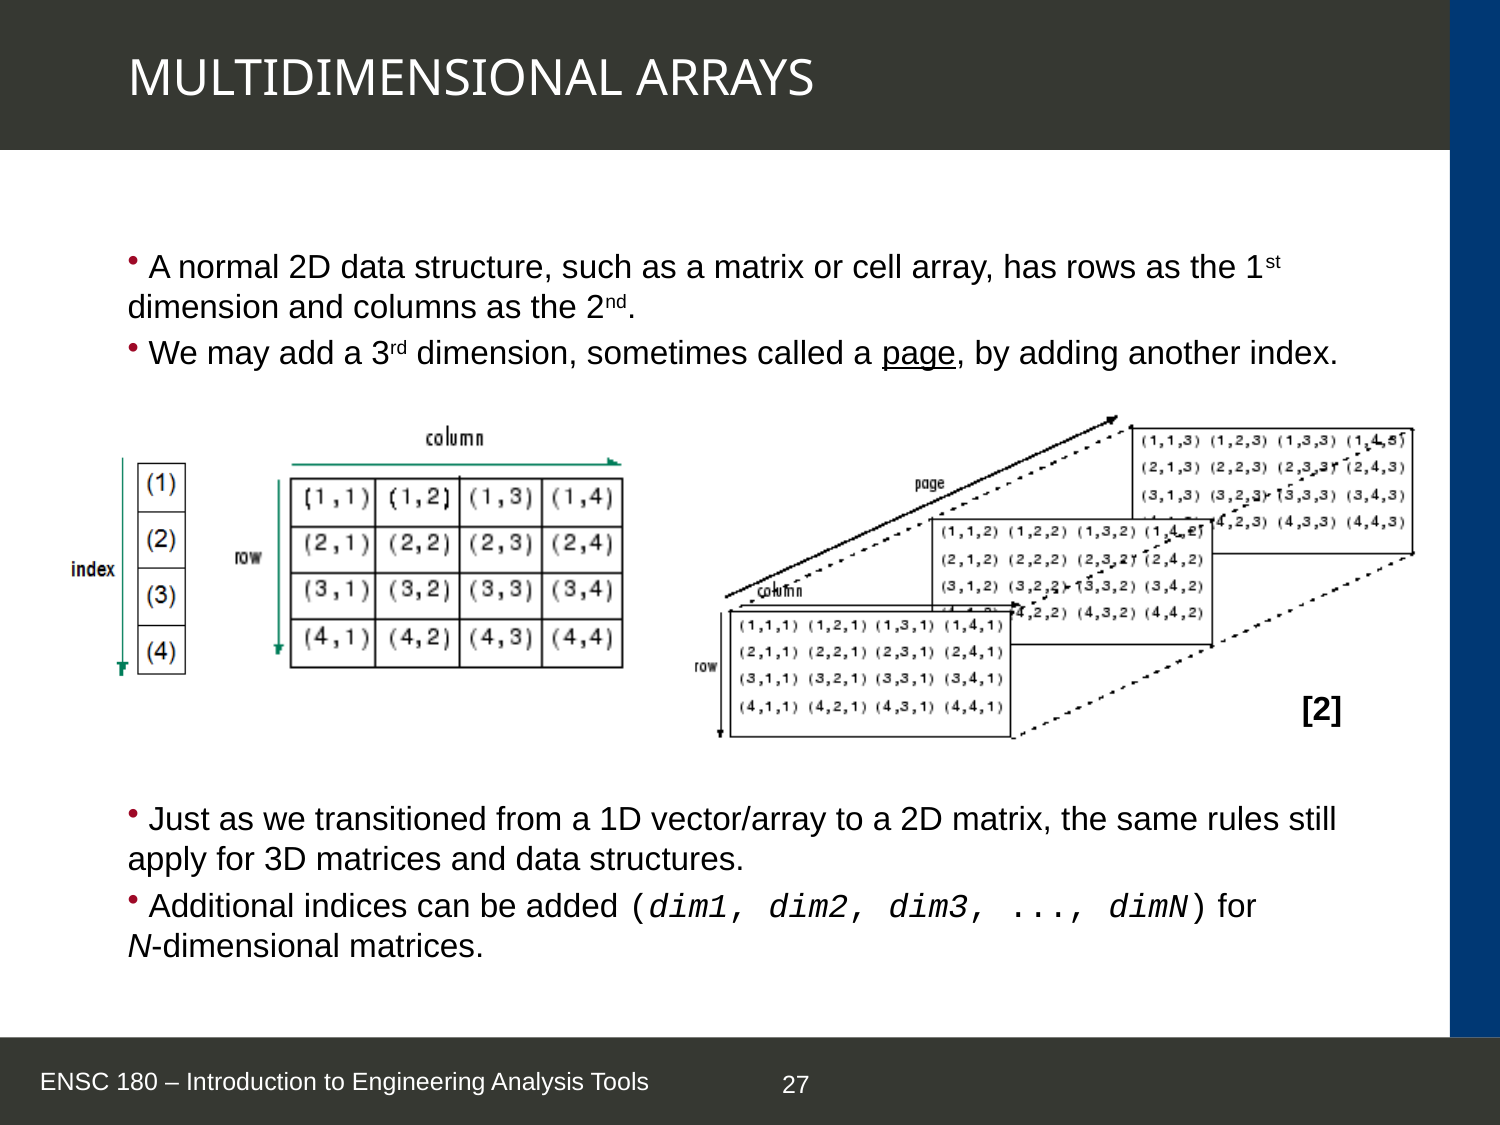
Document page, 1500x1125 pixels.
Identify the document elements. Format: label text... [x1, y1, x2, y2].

picture [231, 423, 630, 687]
picture [681, 406, 1420, 753]
picture [62, 454, 195, 685]
list A normal 2D data structure, such as a matrix or cell array, has rows as the 1st dimension and columns as the 2nd. We may add a 3rd dimension, sometimes called a page, by adding another index. Just as we transitioned from a 1D vector/array to a 2D matrix, the same rules still apply for 3D matrices and data structures. Additional indices can be added (dim1, dim2, dim3, ..., dimN) for N-dimensional matrices. [112, 237, 1388, 1029]
title MULTIDIMENSIONAL ARRAYS [112, 37, 1450, 138]
footer ENSC 180 – Introduction to Engineering Analysis Tools [24, 1057, 740, 1113]
